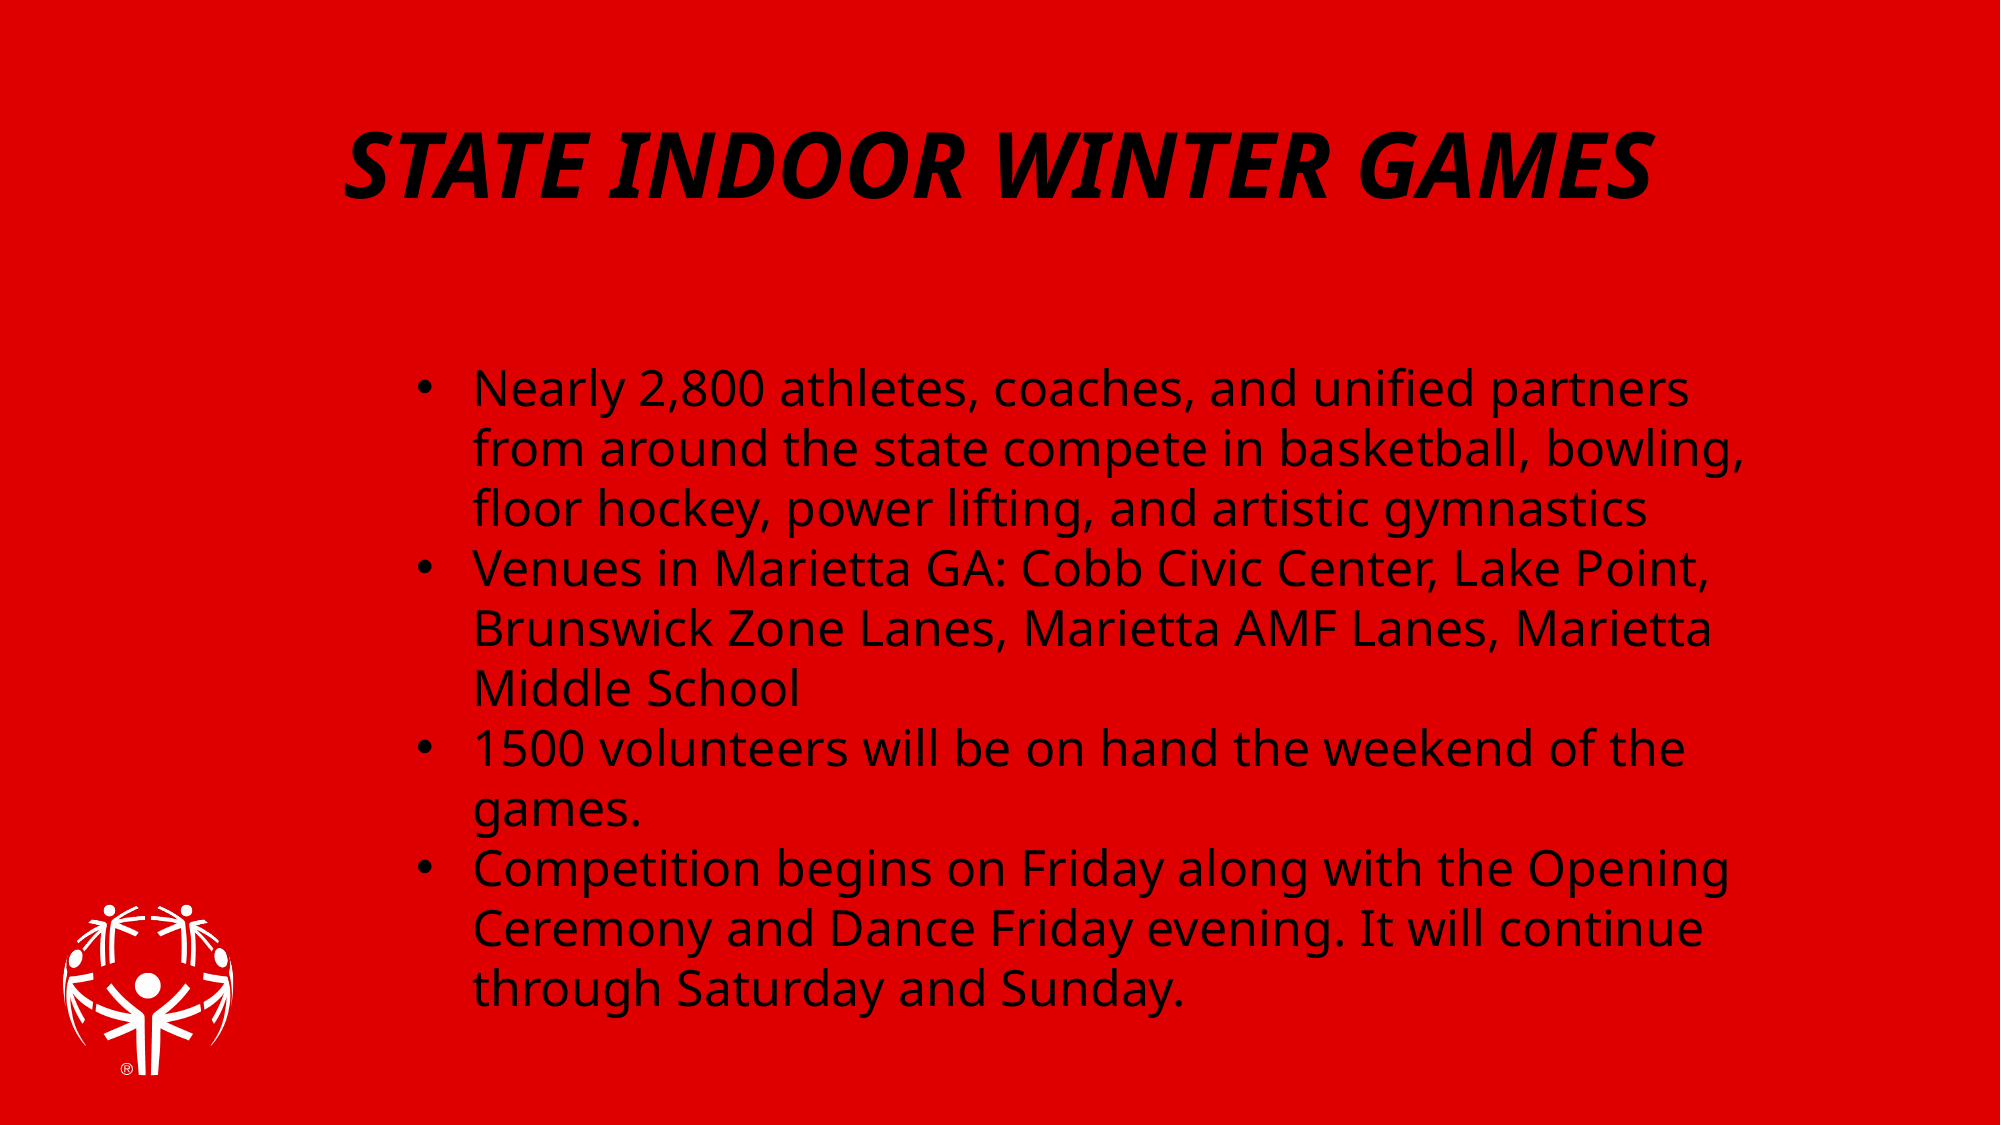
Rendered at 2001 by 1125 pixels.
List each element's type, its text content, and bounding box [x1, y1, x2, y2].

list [0, 881, 287, 1098]
text_box Nearly 2,800 athletes, coaches, and unified partners from around the state compete in basketball, bowling, floor hockey, power lifting, and artistic gymnastics Venues in Marietta GA: Cobb Civic Center, Lake Point, Brunswick Zone Lanes, Marietta AMF Lanes, Marietta Middle School 1500 volunteers will be on hand the weekend of the games. Competition begins on Friday along with the Opening Ceremony and Dance Friday evening. It will continue through Saturday and Sunday. [401, 348, 1779, 1069]
title STATE INDOOR WINTER GAMES [137, 59, 1863, 278]
